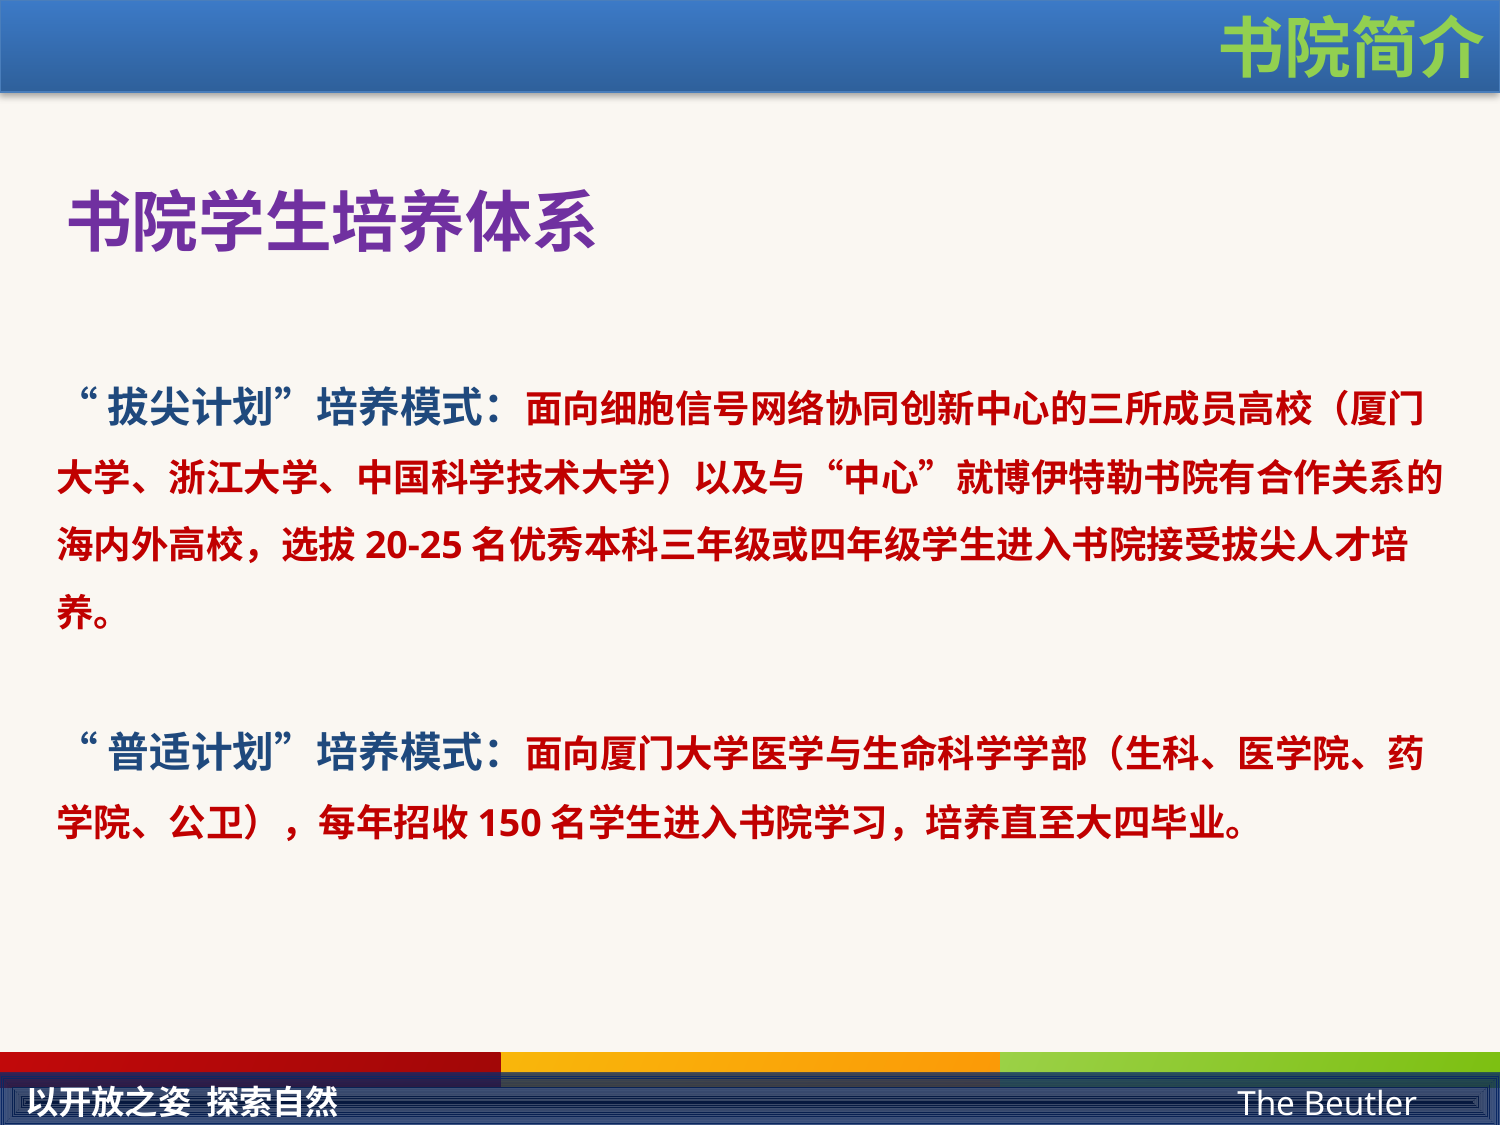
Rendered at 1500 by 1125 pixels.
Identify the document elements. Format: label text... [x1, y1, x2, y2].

title 书院简介 [0, 0, 1500, 93]
text_box 书院学生培养体系 [64, 172, 966, 260]
text_box “拔尖计划”培养模式：面向细胞信号网络协同创新中心的三所成员高校（厦门大学、浙江大学、中国科学技术大学）以及与“中心”就博伊特勒书院有合作关系的海内外高校，选拔20-25名优秀本科三年级或四年级学生进入书院接受拔尖人才培养。 “普适计划”培养模式：面向厦门大学医学与生命科学学部（生科、医学院、药学院、公卫），每年招收150名学生进入书院学习，培养直至大四毕业。 [41, 326, 1459, 1011]
